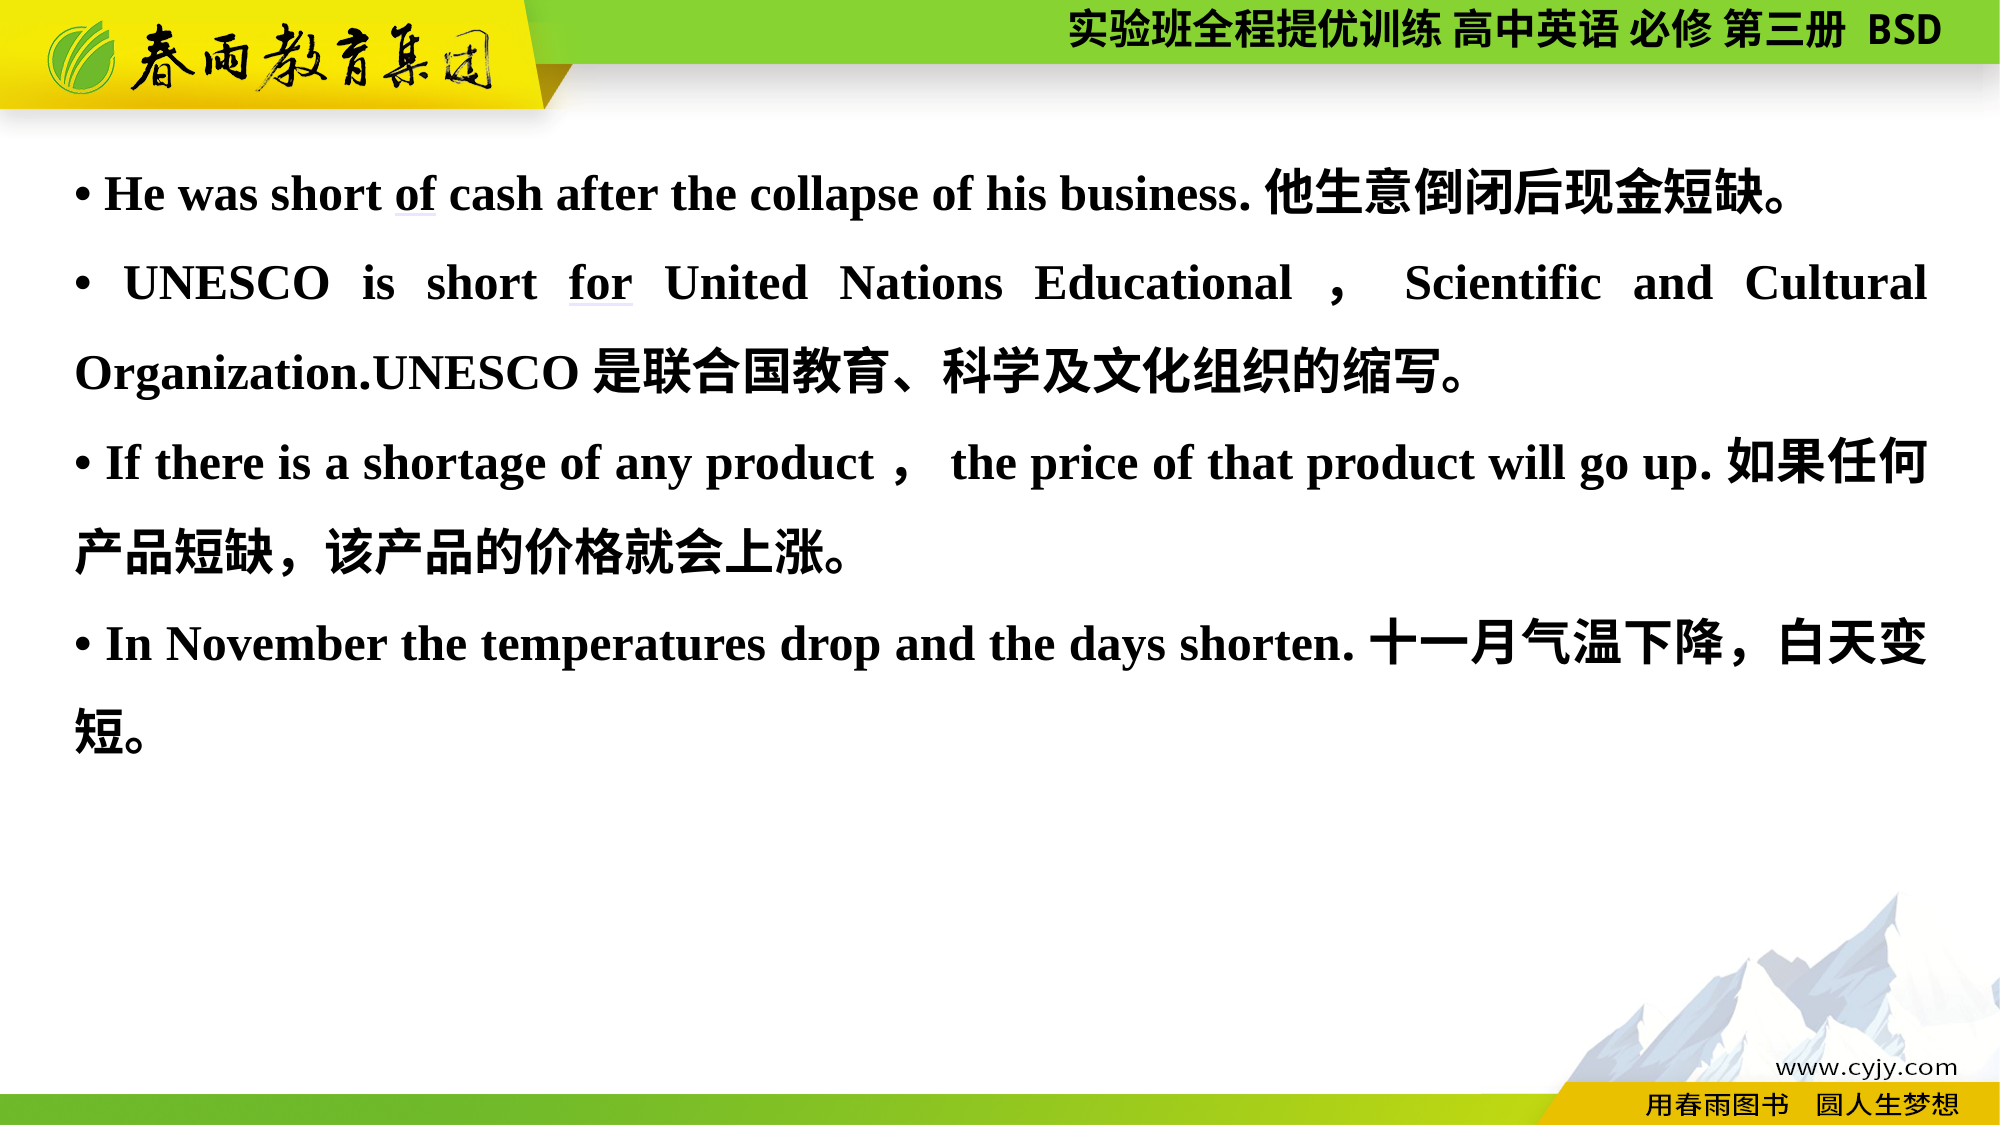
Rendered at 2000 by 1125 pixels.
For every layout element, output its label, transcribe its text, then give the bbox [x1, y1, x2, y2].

picture [0, 0, 2000, 1125]
list • He was short of cash after the collapse of his business.他生意倒闭后现金短缺。 • UNESCO is short for United Nations Educational，Scientific and Cultural Organization.UNESCO是联合国教育、科学及文化组织的缩写。 • If there is a shortage of any product，the price of that product will go up.如果任何产品短缺，该产品的价格就会上涨。 • In November the temperatures drop and the days shorten.十一月气温下降，白天变短。 [59, 122, 1944, 763]
